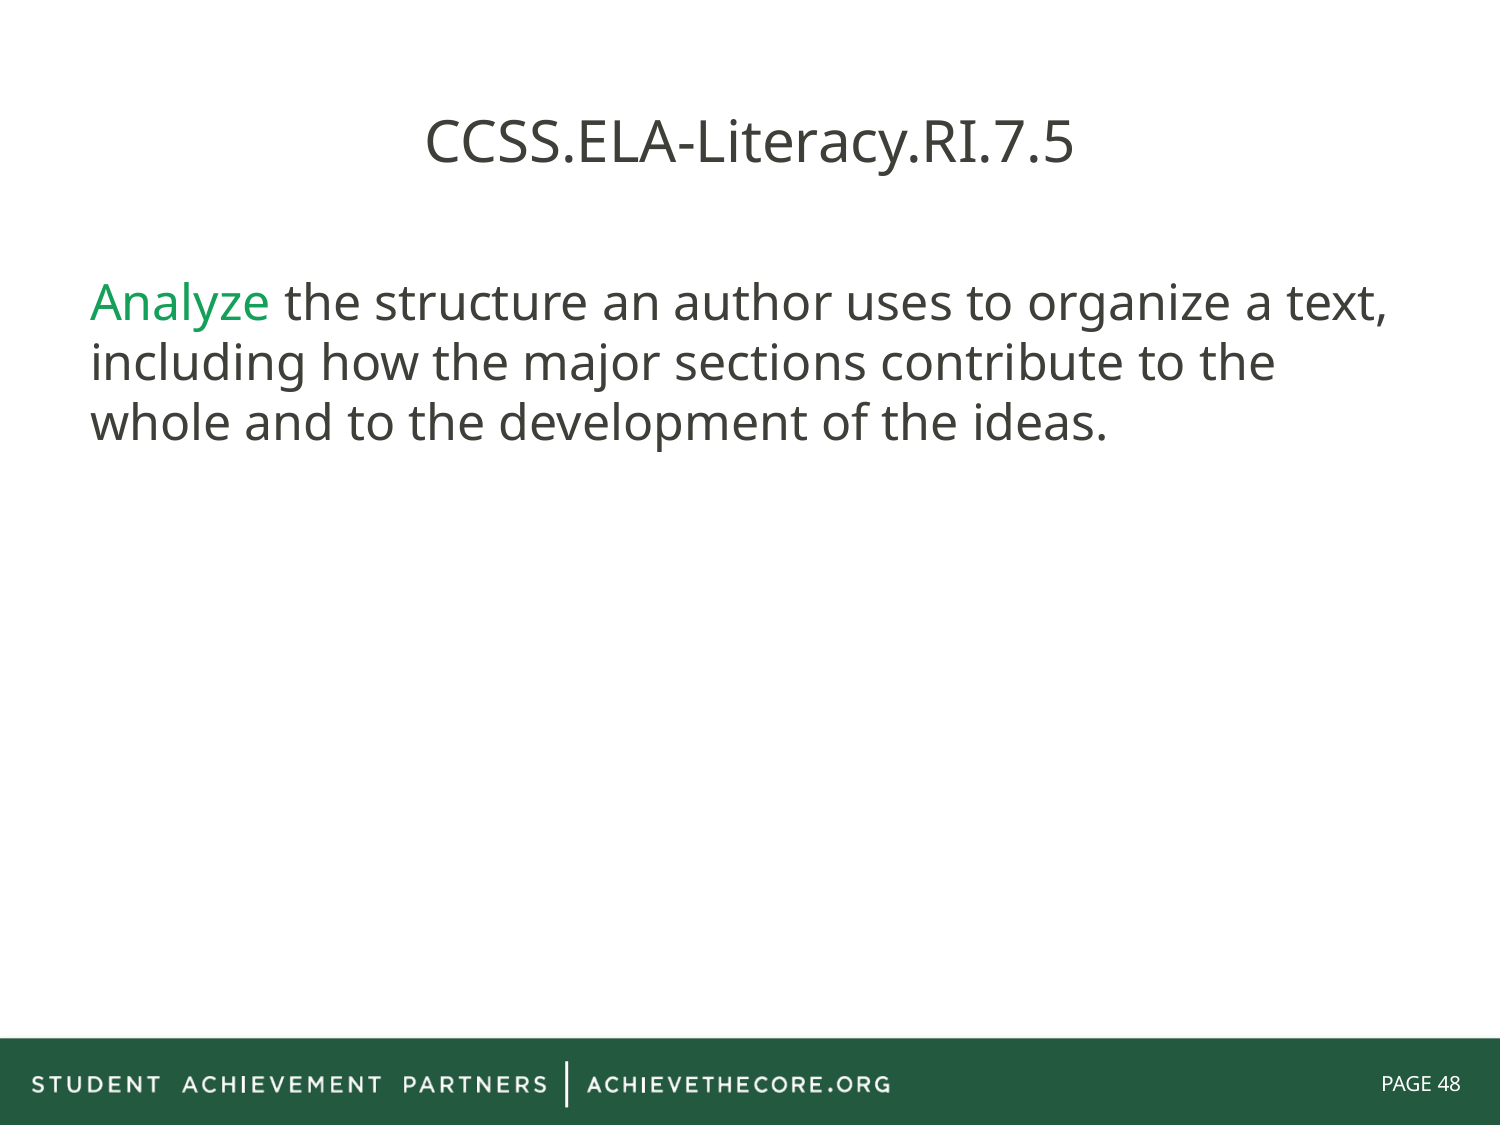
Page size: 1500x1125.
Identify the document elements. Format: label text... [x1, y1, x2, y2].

title CCSS.ELA-Literacy.RI.7.5 [75, 45, 1425, 233]
list Analyze the structure an author uses to organize a text, including how the major sections contribute to the whole and to the development of the ideas. [75, 262, 1425, 1005]
